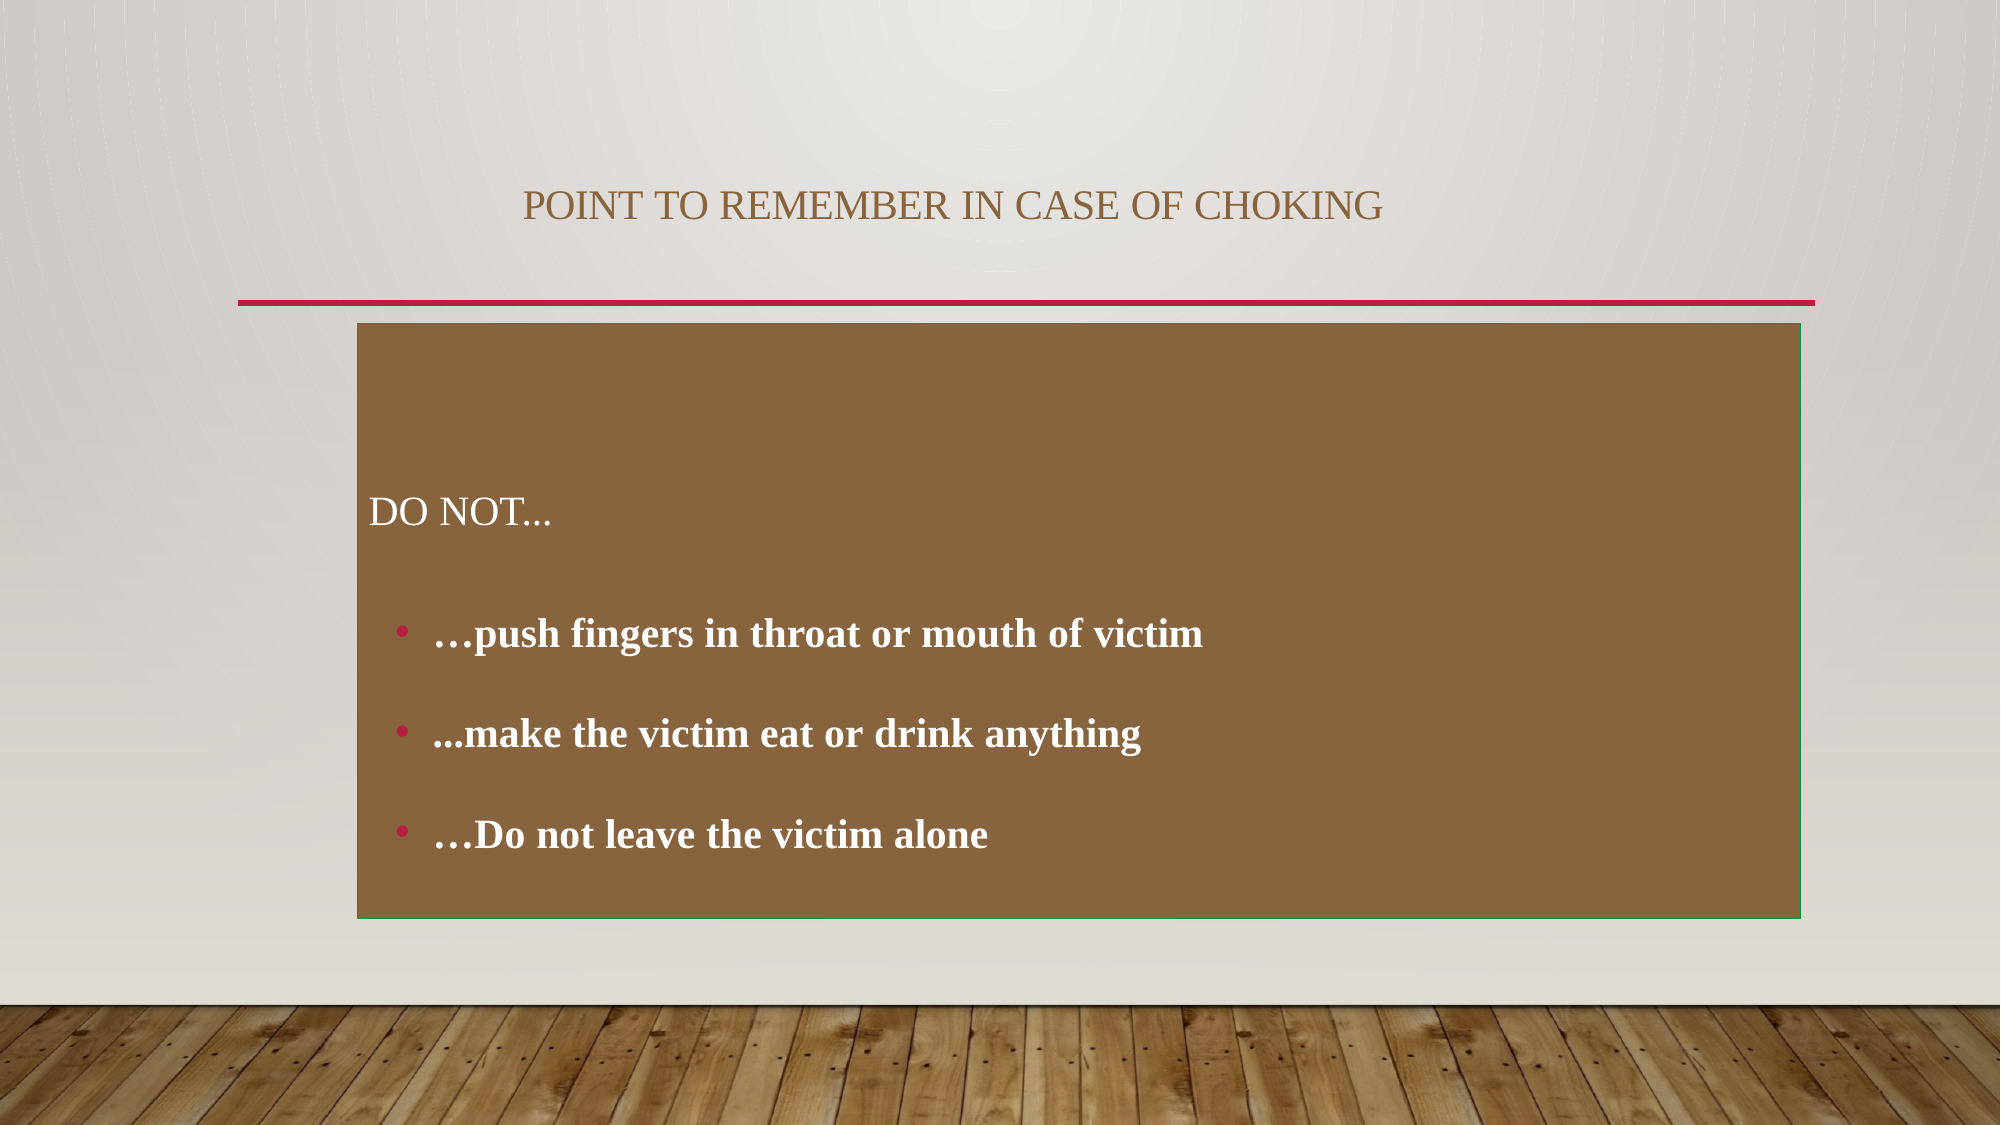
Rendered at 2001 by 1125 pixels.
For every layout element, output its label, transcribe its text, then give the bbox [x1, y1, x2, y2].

title Point to Remember In case of Choking [507, 175, 1814, 305]
picture [0, 1005, 2000, 1125]
list DO NOT... …push fingers in throat or mouth of victim ...make the victim eat or drink anything …Do not leave the victim alone [357, 323, 1801, 919]
